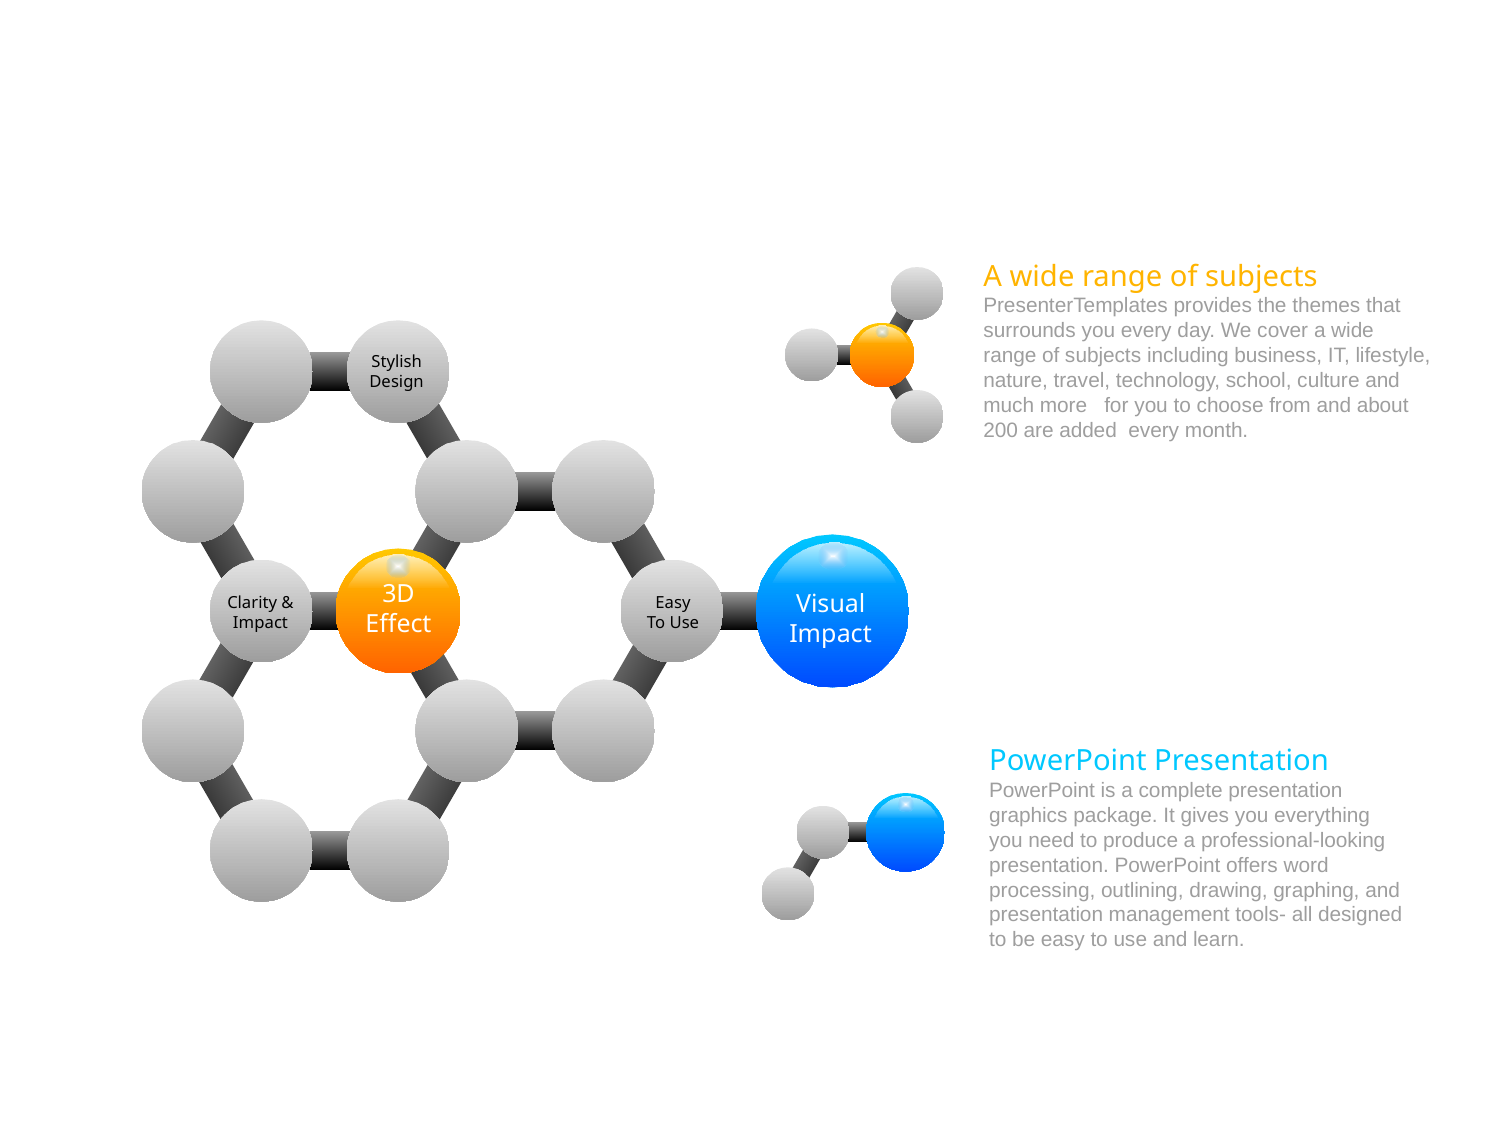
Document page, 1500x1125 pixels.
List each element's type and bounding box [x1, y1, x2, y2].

text_box [141, 249, 1448, 960]
